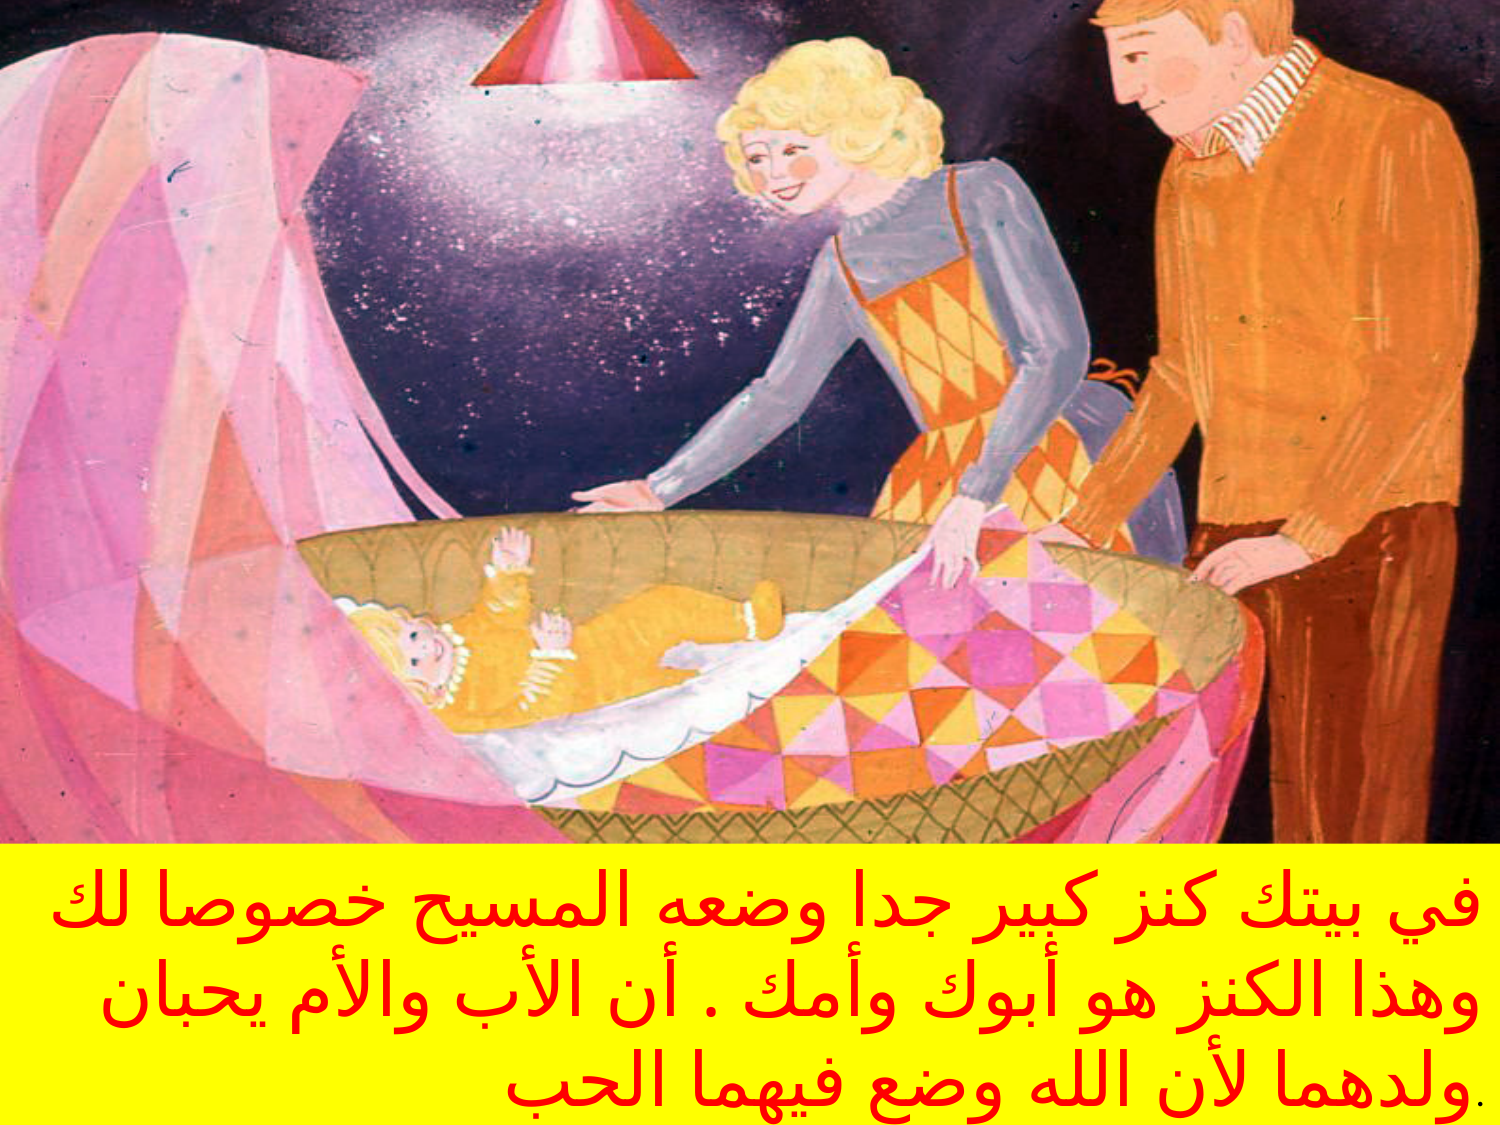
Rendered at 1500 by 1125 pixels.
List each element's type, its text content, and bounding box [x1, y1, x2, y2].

text_box في بيتك كنز كبير جدا وضعه المسيح خصوصا لك وهذا الكنز هو أبوك وأمك . أن الأب والأم يحبان ولدهما لأن الله وضع فيهما الحب. [0, 851, 1500, 1125]
picture [0, 0, 1500, 844]
